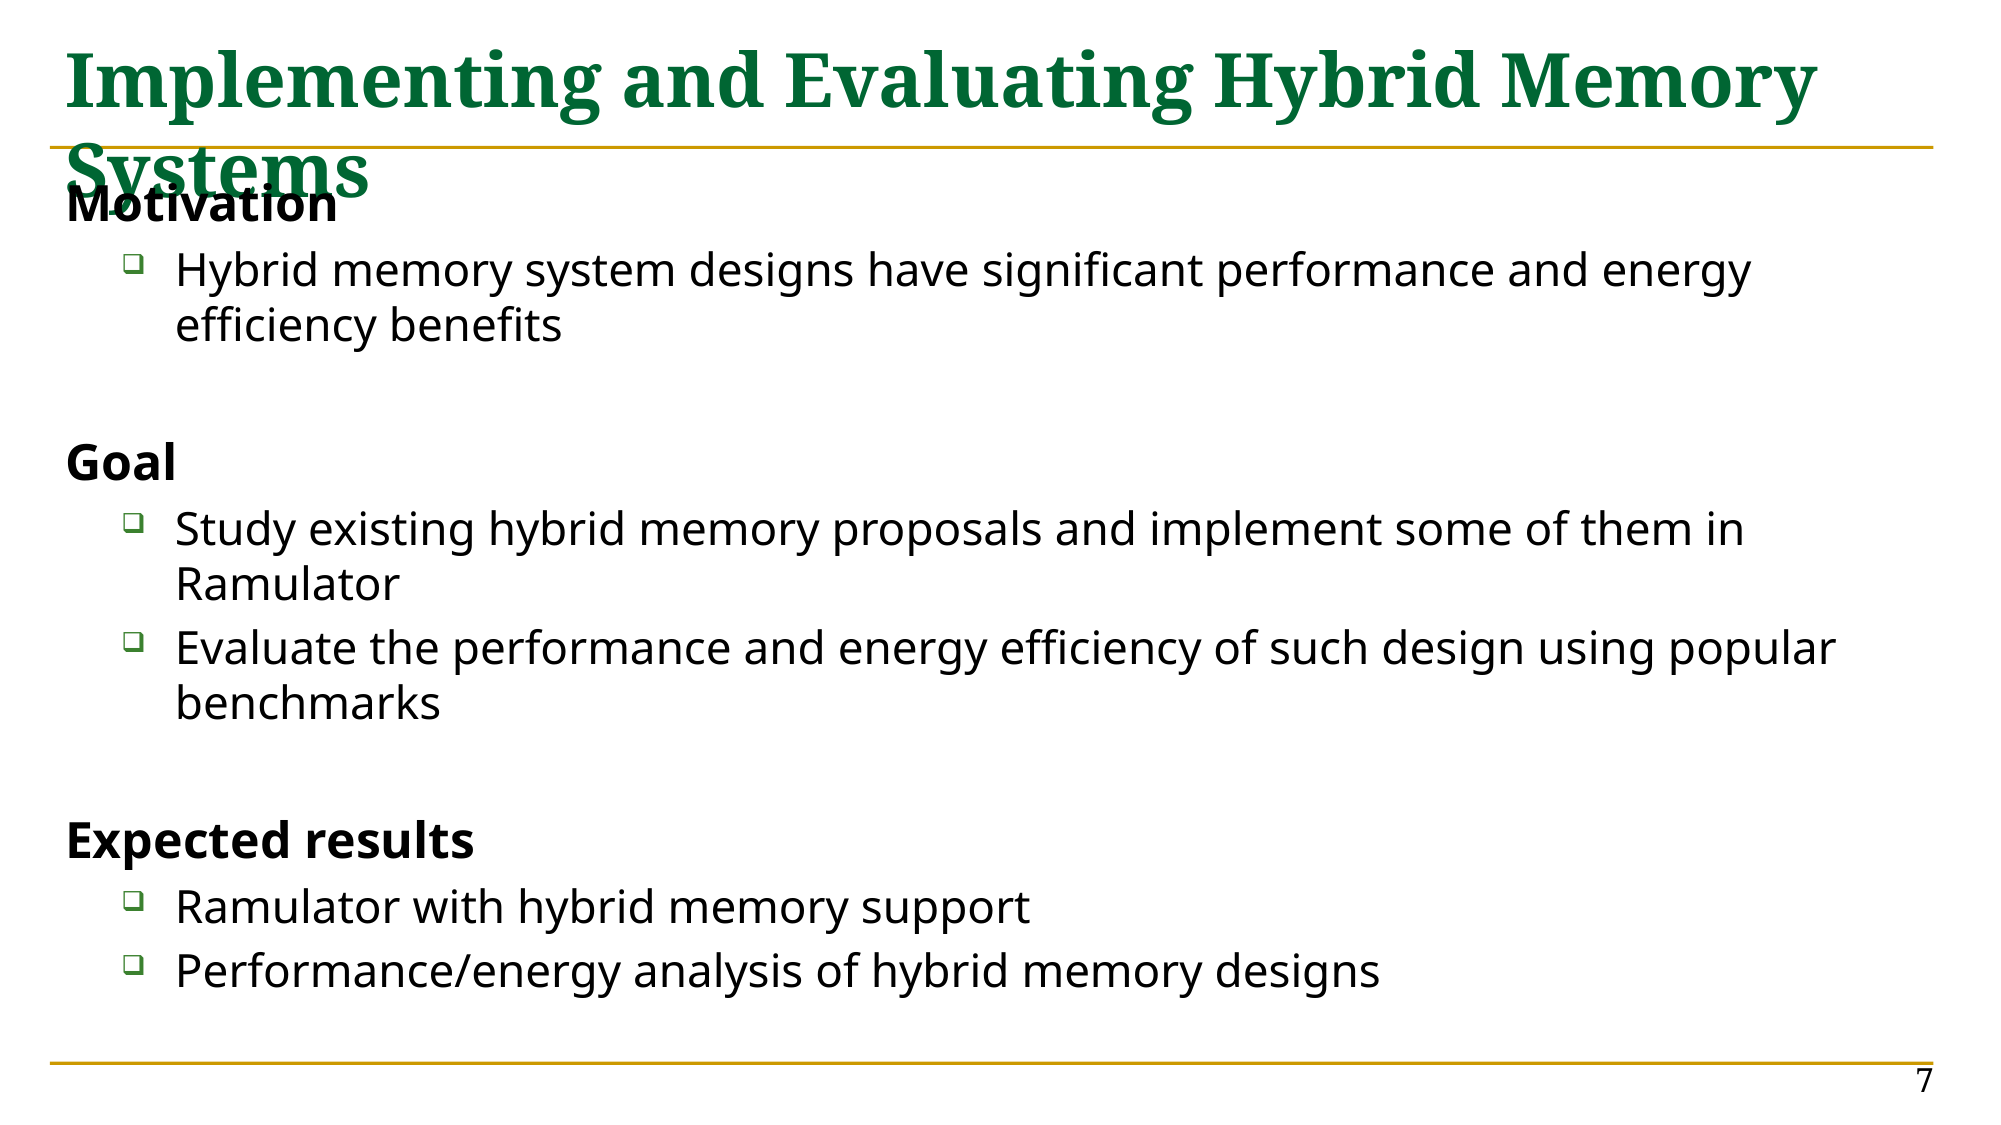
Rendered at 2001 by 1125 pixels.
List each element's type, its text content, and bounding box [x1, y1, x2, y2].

list Motivation Hybrid memory system designs have significant performance and energy efficiency benefits Goal Study existing hybrid memory proposals and implement some of them in Ramulator Evaluate the performance and energy efficiency of such design using popular benchmarks Expected results Ramulator with hybrid memory support Performance/energy analysis of hybrid memory designs [50, 163, 1934, 1016]
slide_number 7 [1482, 1036, 1950, 1112]
title Implementing and Evaluating Hybrid Memory Systems [50, 24, 1934, 163]
